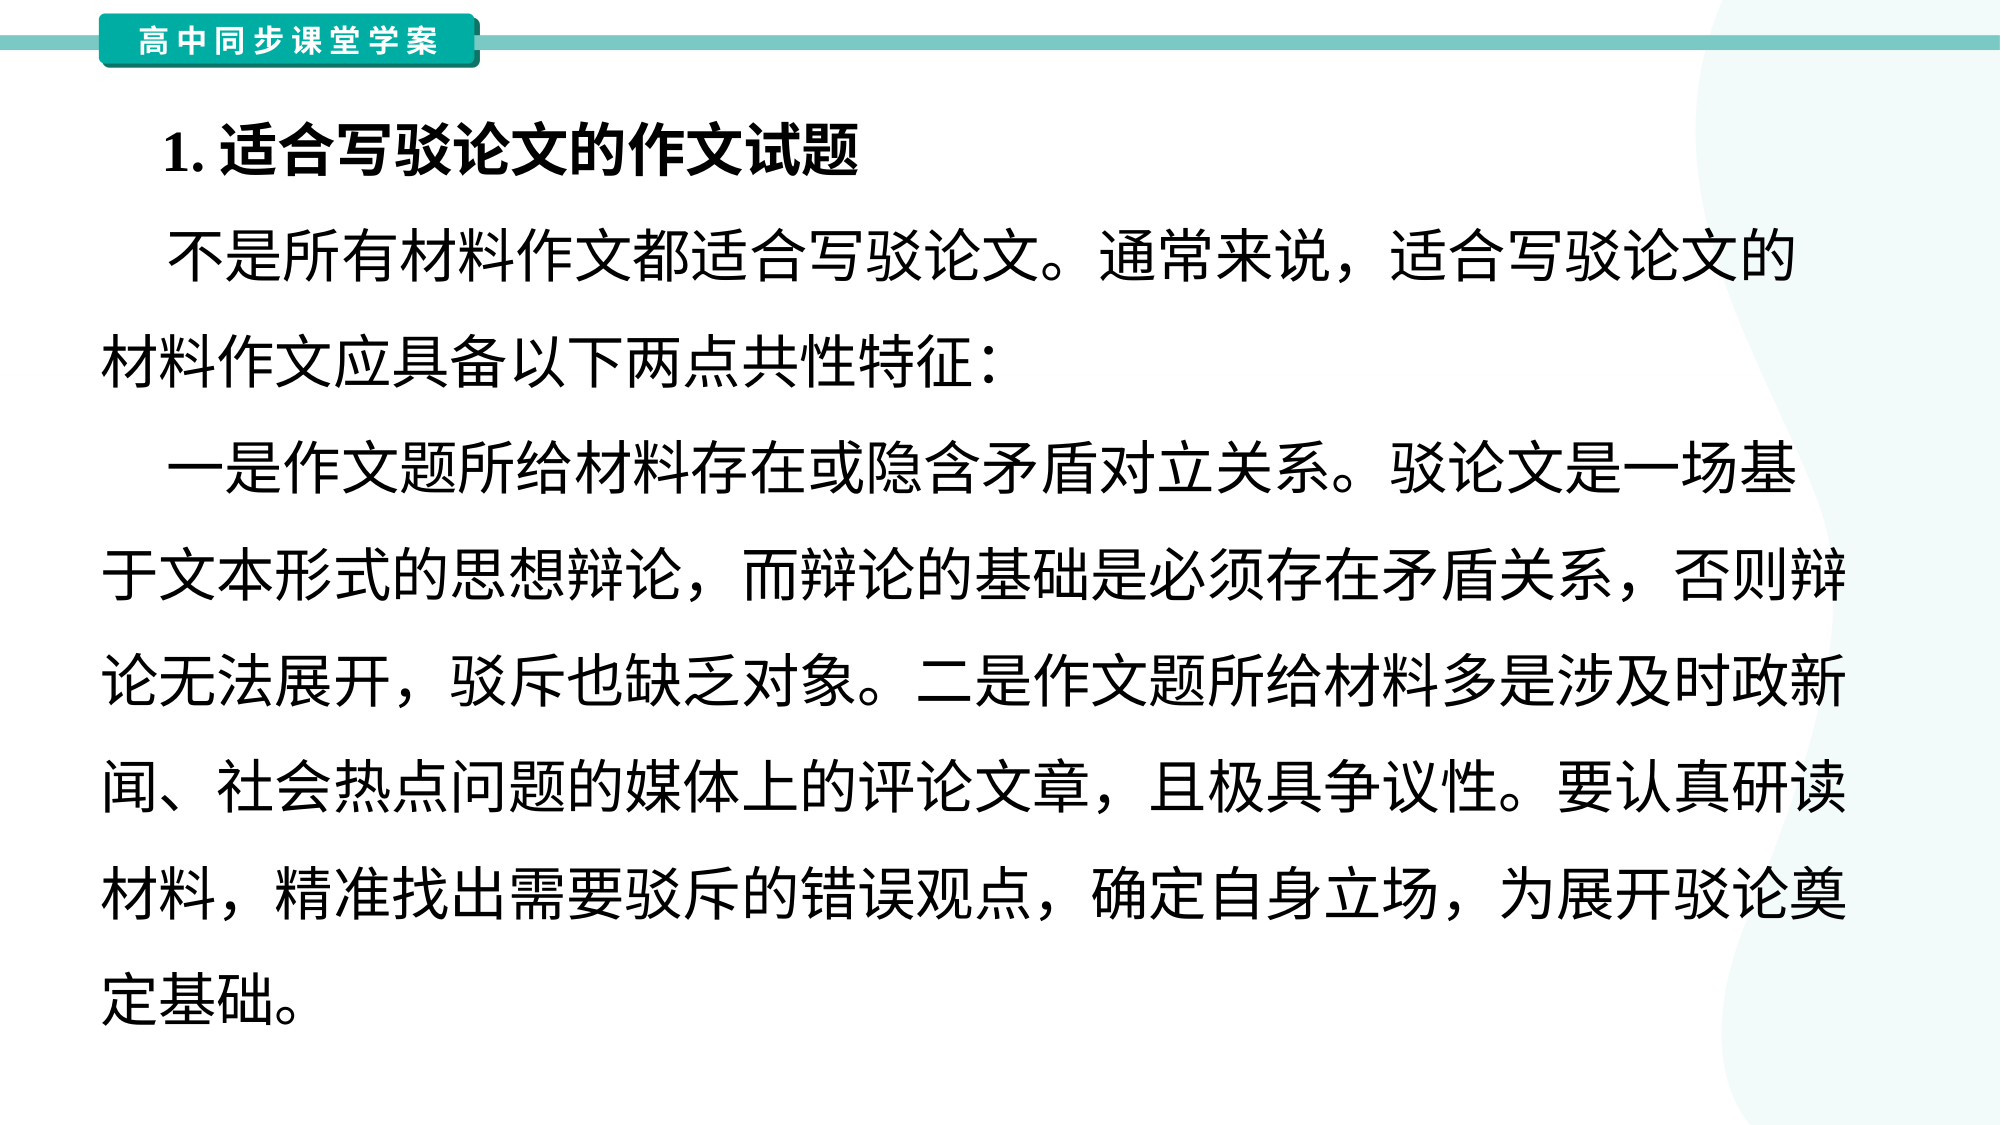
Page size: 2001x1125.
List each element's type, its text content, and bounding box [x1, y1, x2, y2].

picture [0, 0, 2000, 1125]
text_box 1.适合写驳论文的作文试题 不是所有材料作文都适合写驳论文。通常来说，适合写驳论文的 材料作文应具备以下两点共性特征： 一是作文题所给材料存在或隐含矛盾对立关系。驳论文是一场基 于文本形式的思想辩论，而辩论的基础是必须存在矛盾关系，否则辩 论无法展开，驳斥也缺乏对象。二是作文题所给材料多是涉及时政新 闻、社会热点问题的媒体上的评论文章，且极具争议性。要认真研读 材料，精准找出需要驳斥的错误观点，确定自身立场，为展开驳论奠 定基础。 [100, 76, 1899, 1033]
